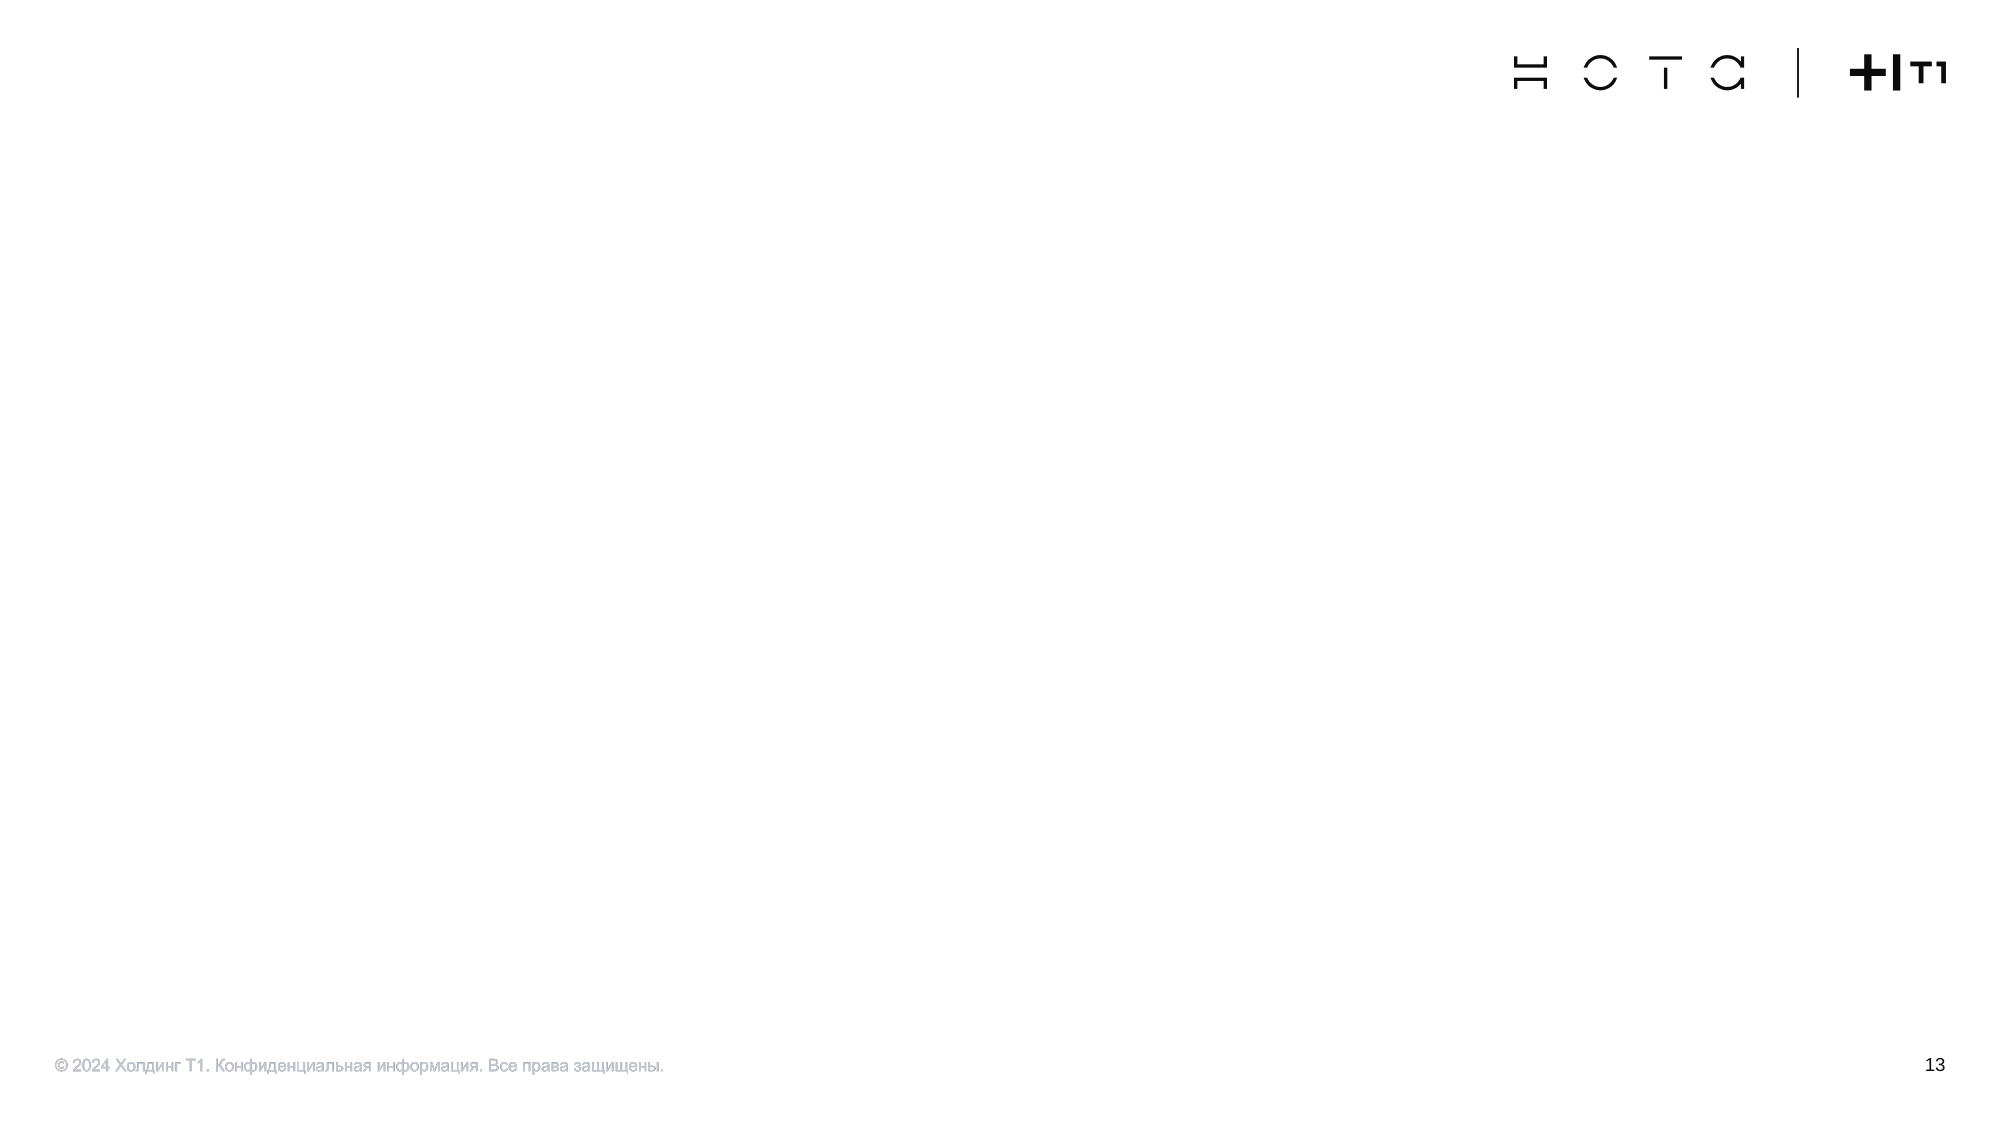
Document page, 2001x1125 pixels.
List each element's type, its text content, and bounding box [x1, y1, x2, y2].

picture [55, 1058, 663, 1075]
picture [1514, 48, 1946, 98]
slide_number 13 [1889, 1052, 1946, 1076]
